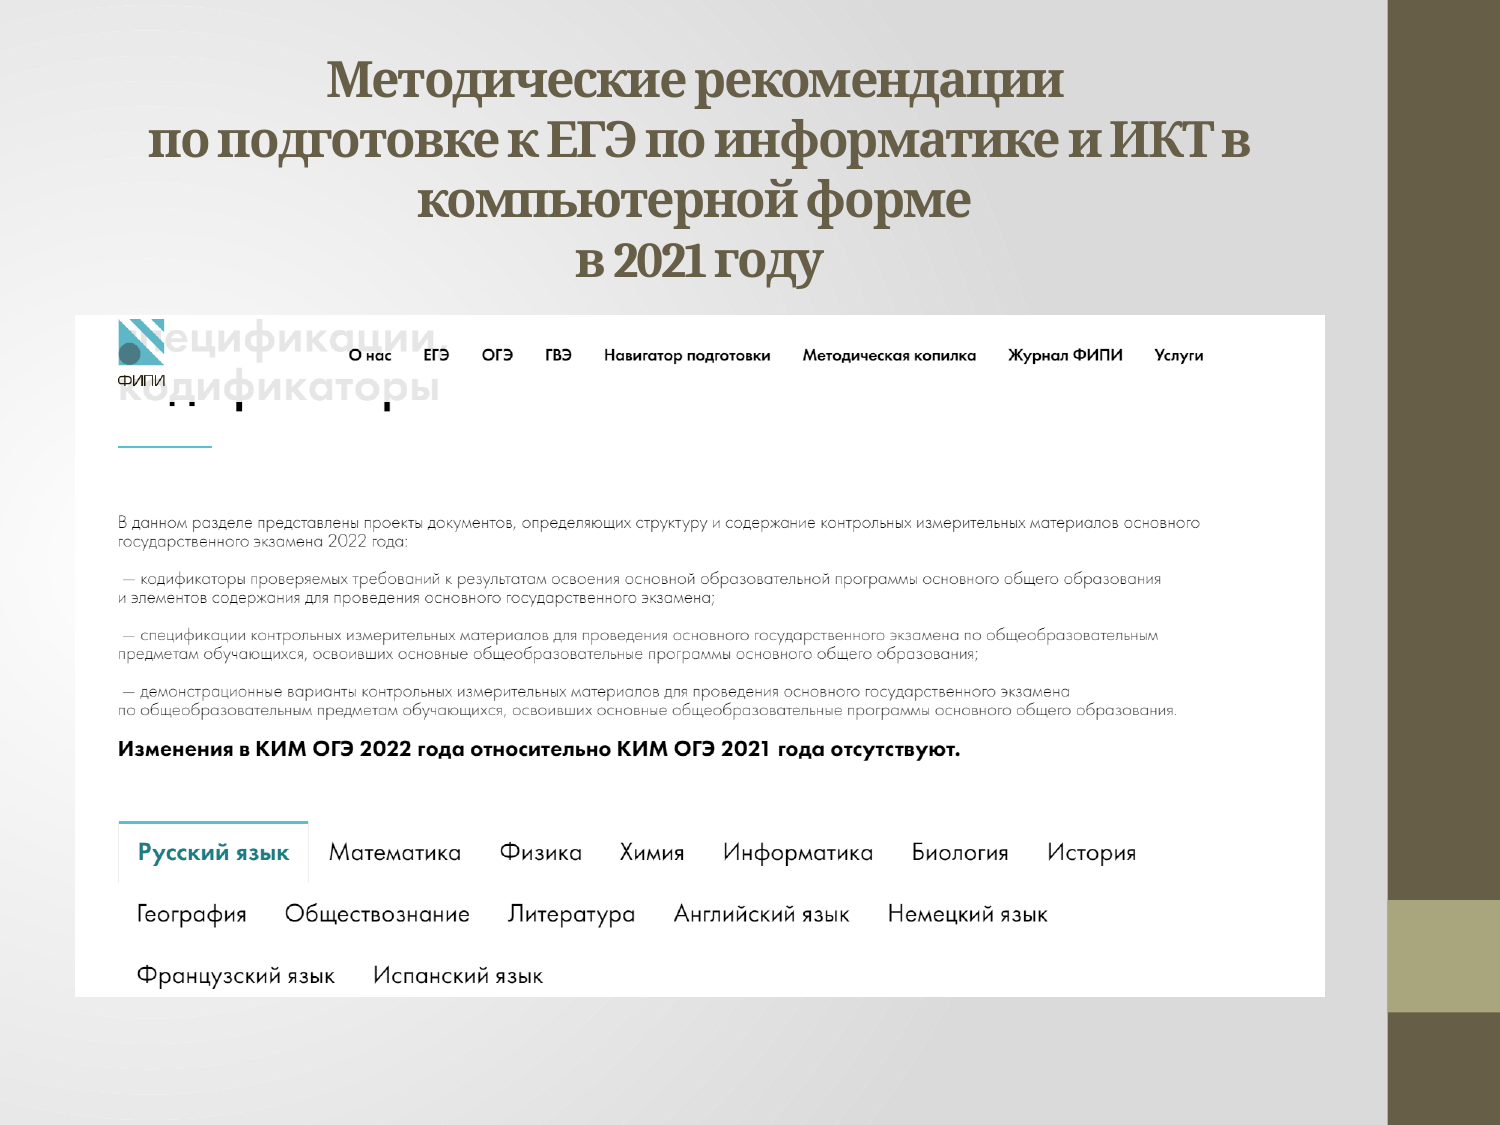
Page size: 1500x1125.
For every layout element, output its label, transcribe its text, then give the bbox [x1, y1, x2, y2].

title Методические рекомендации по подготовке к ЕГЭ по информатике и ИКТ в компьютерной форме в 2021 году [75, 45, 1325, 291]
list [74, 315, 1326, 998]
